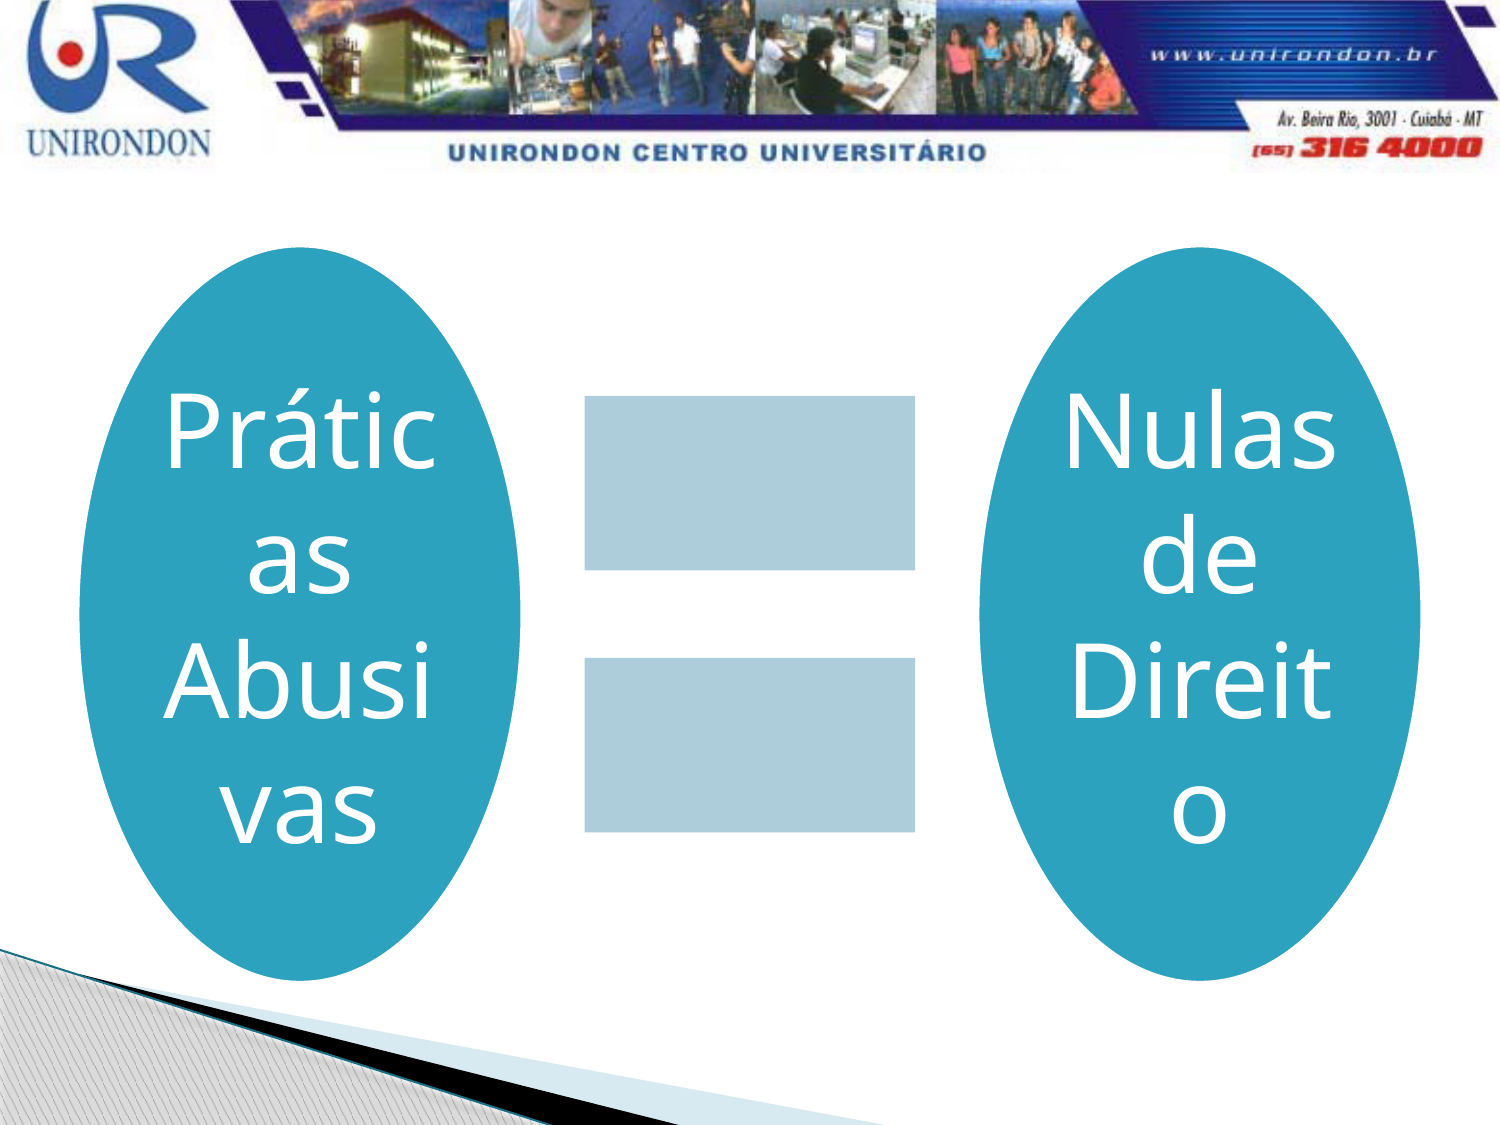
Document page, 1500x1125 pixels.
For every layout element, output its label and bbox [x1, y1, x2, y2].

picture [0, 0, 1500, 174]
list [74, 242, 1426, 986]
